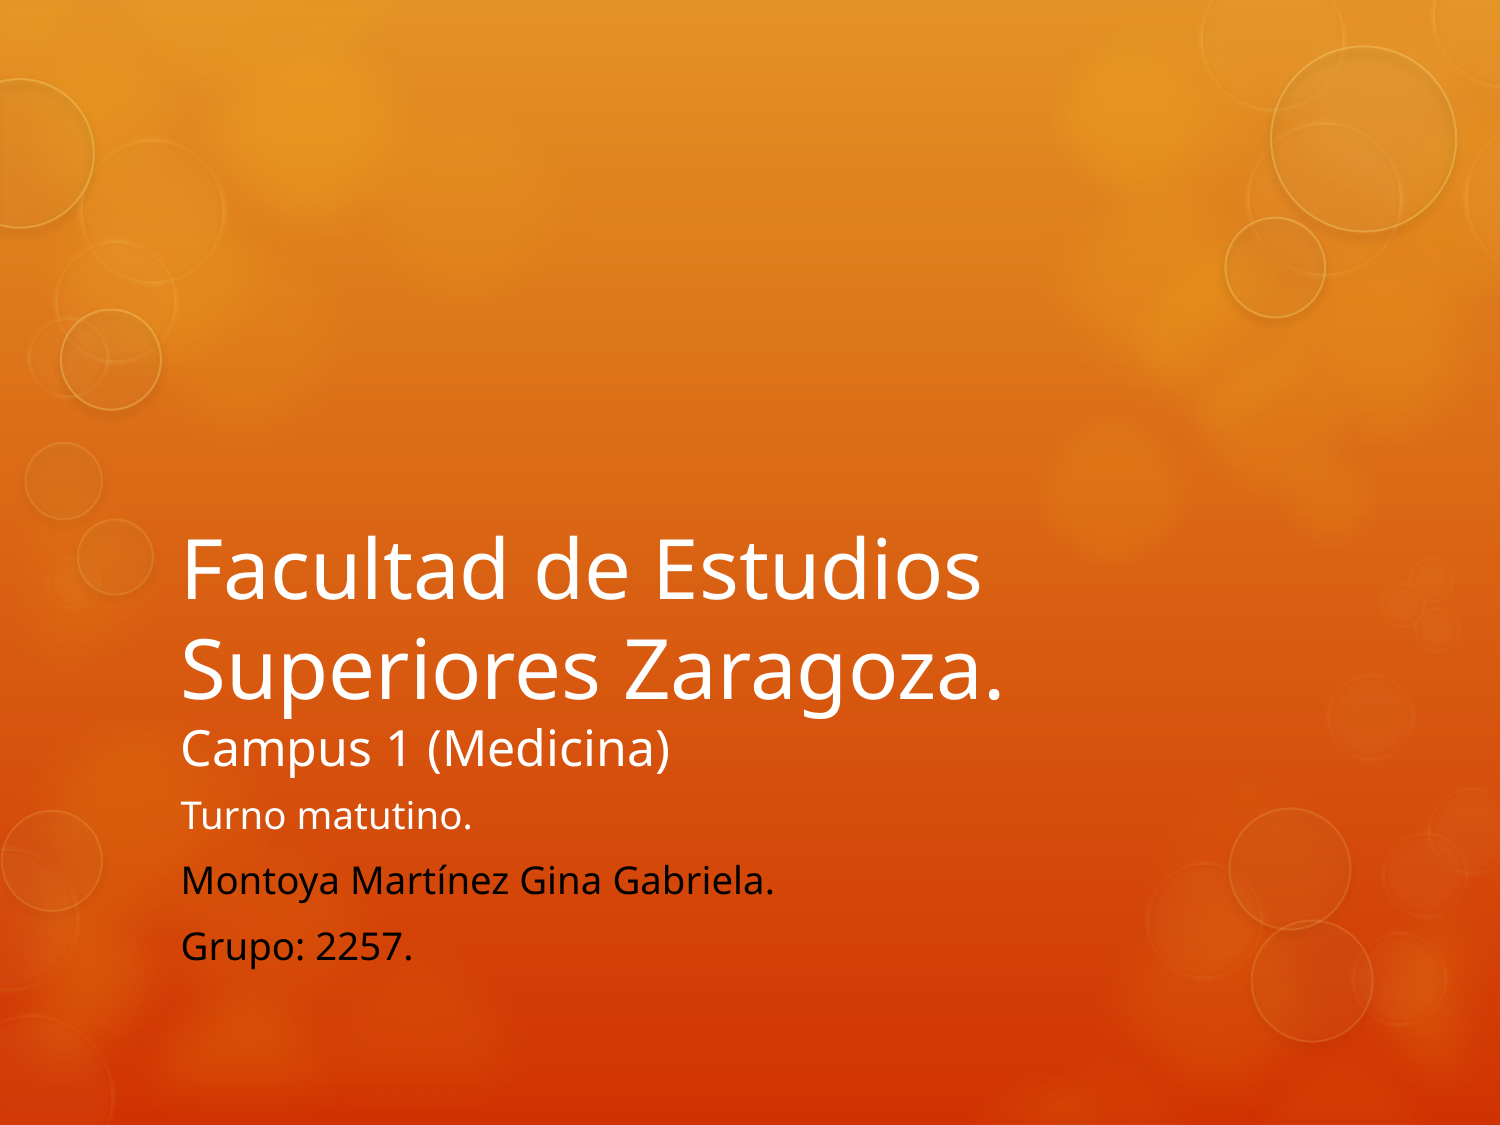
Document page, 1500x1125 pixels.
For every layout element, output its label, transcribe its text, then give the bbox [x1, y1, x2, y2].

subtitle Turno matutino. Montoya Martínez Gina Gabriela. Grupo: 2257. [165, 783, 1334, 976]
title Facultad de Estudios Superiores Zaragoza. Campus 1 (Medicina) [165, 542, 1334, 783]
